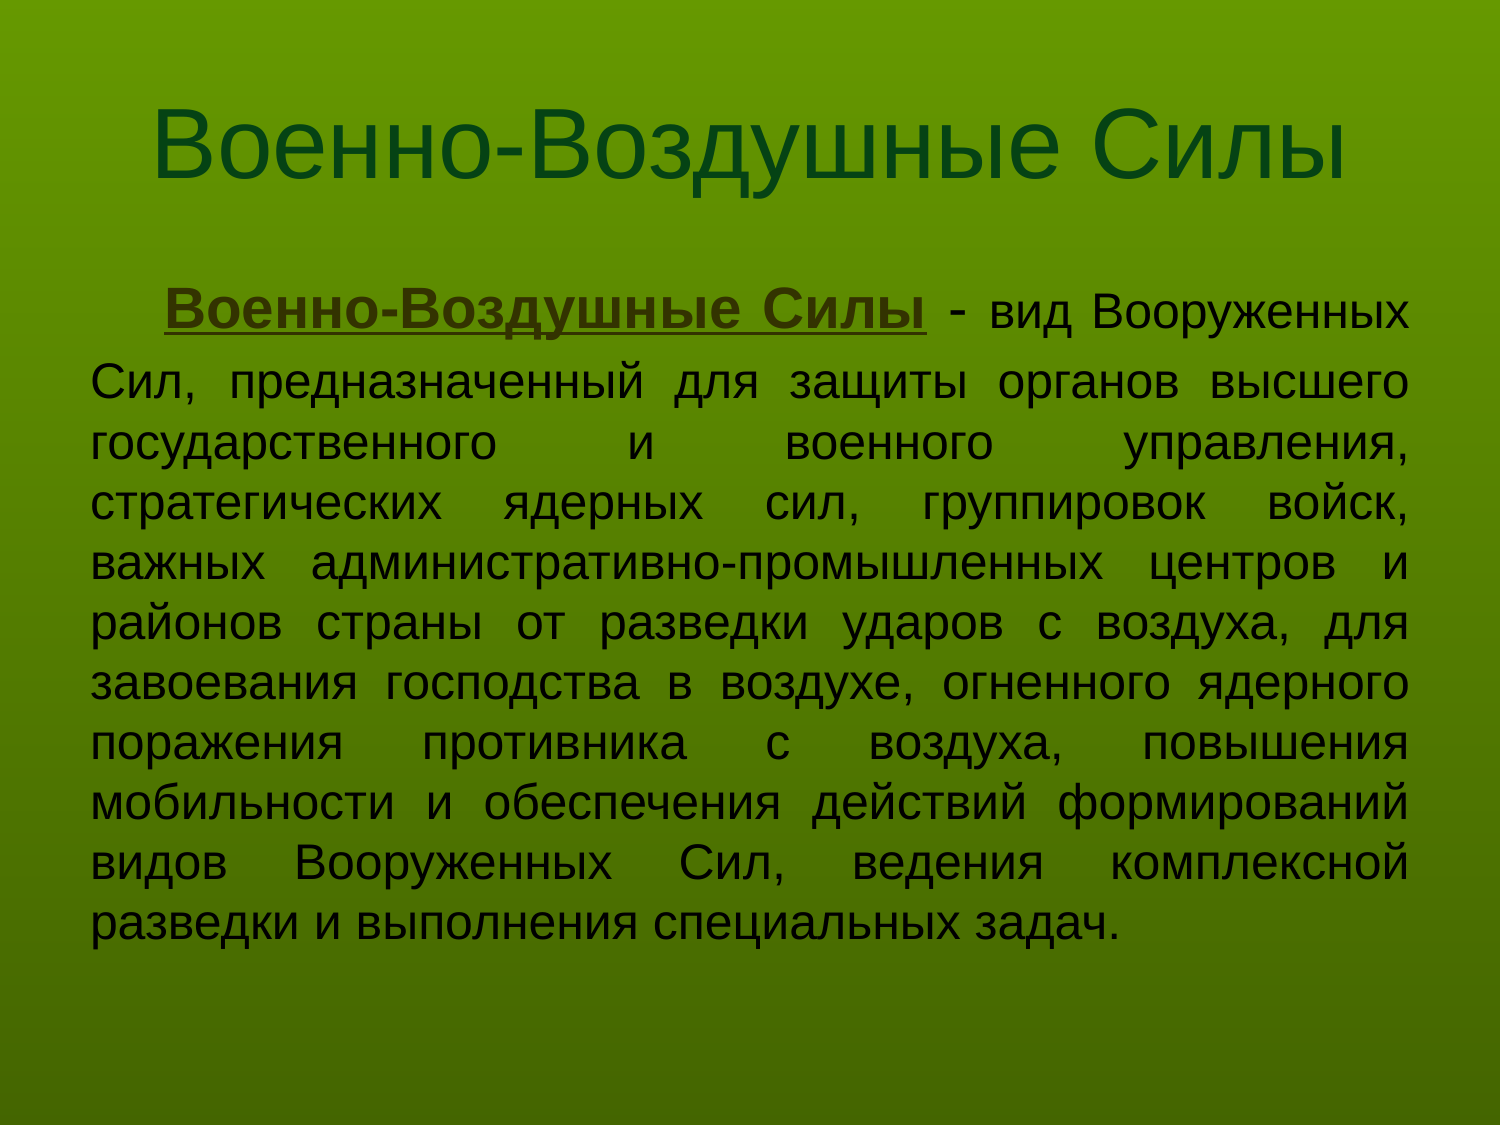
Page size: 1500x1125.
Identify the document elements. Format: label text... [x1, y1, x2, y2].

title Военно-Воздушные Силы [74, 44, 1426, 233]
list Военно-Воздушные Силы - вид Вооруженных Сил, предназначенный для защиты органов высшего государственного и военного управления, стратегических ядерных сил, группировок войск, важных административно-промышленных центров и районов страны от разведки ударов с воздуха, для завоевания господства в воздухе, огненного ядерного поражения противника с воздуха, повышения мобильности и обеспечения действий формирований видов Вооруженных Сил, ведения комплексной разведки и выполнения специальных задач. [74, 262, 1426, 1006]
